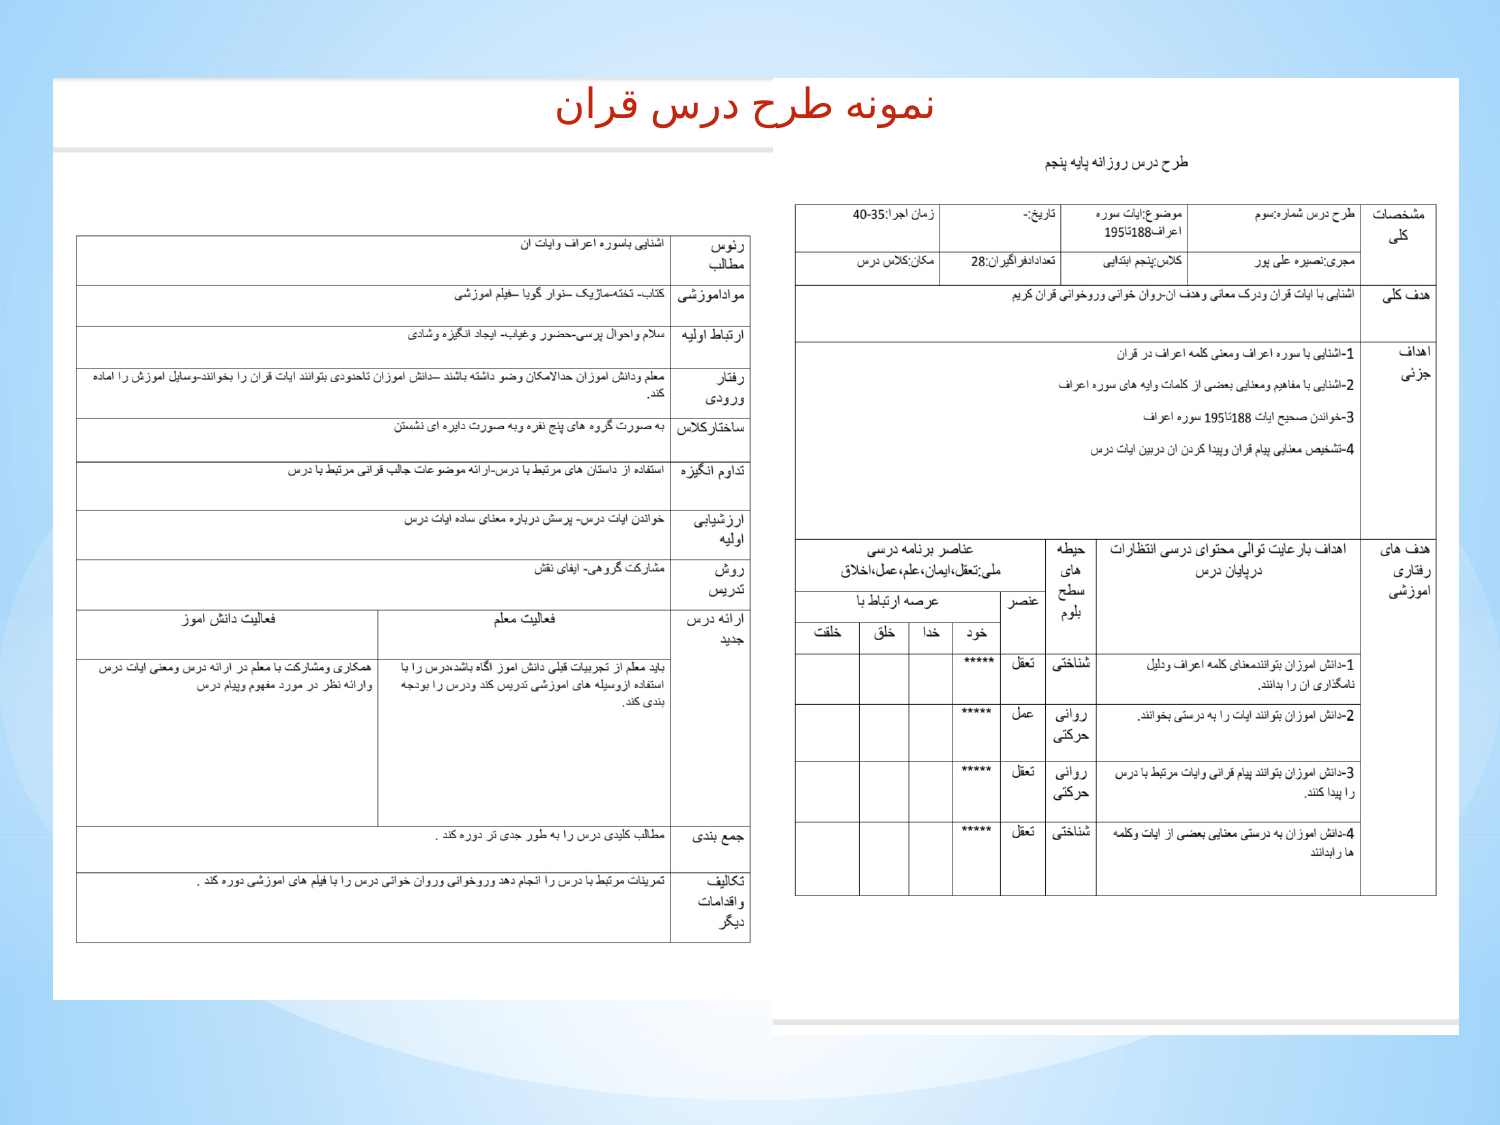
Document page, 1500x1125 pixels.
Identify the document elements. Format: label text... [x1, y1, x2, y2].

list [773, 77, 1459, 1036]
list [52, 77, 771, 1000]
text_box نمونه طرح درس قران [501, 69, 951, 76]
